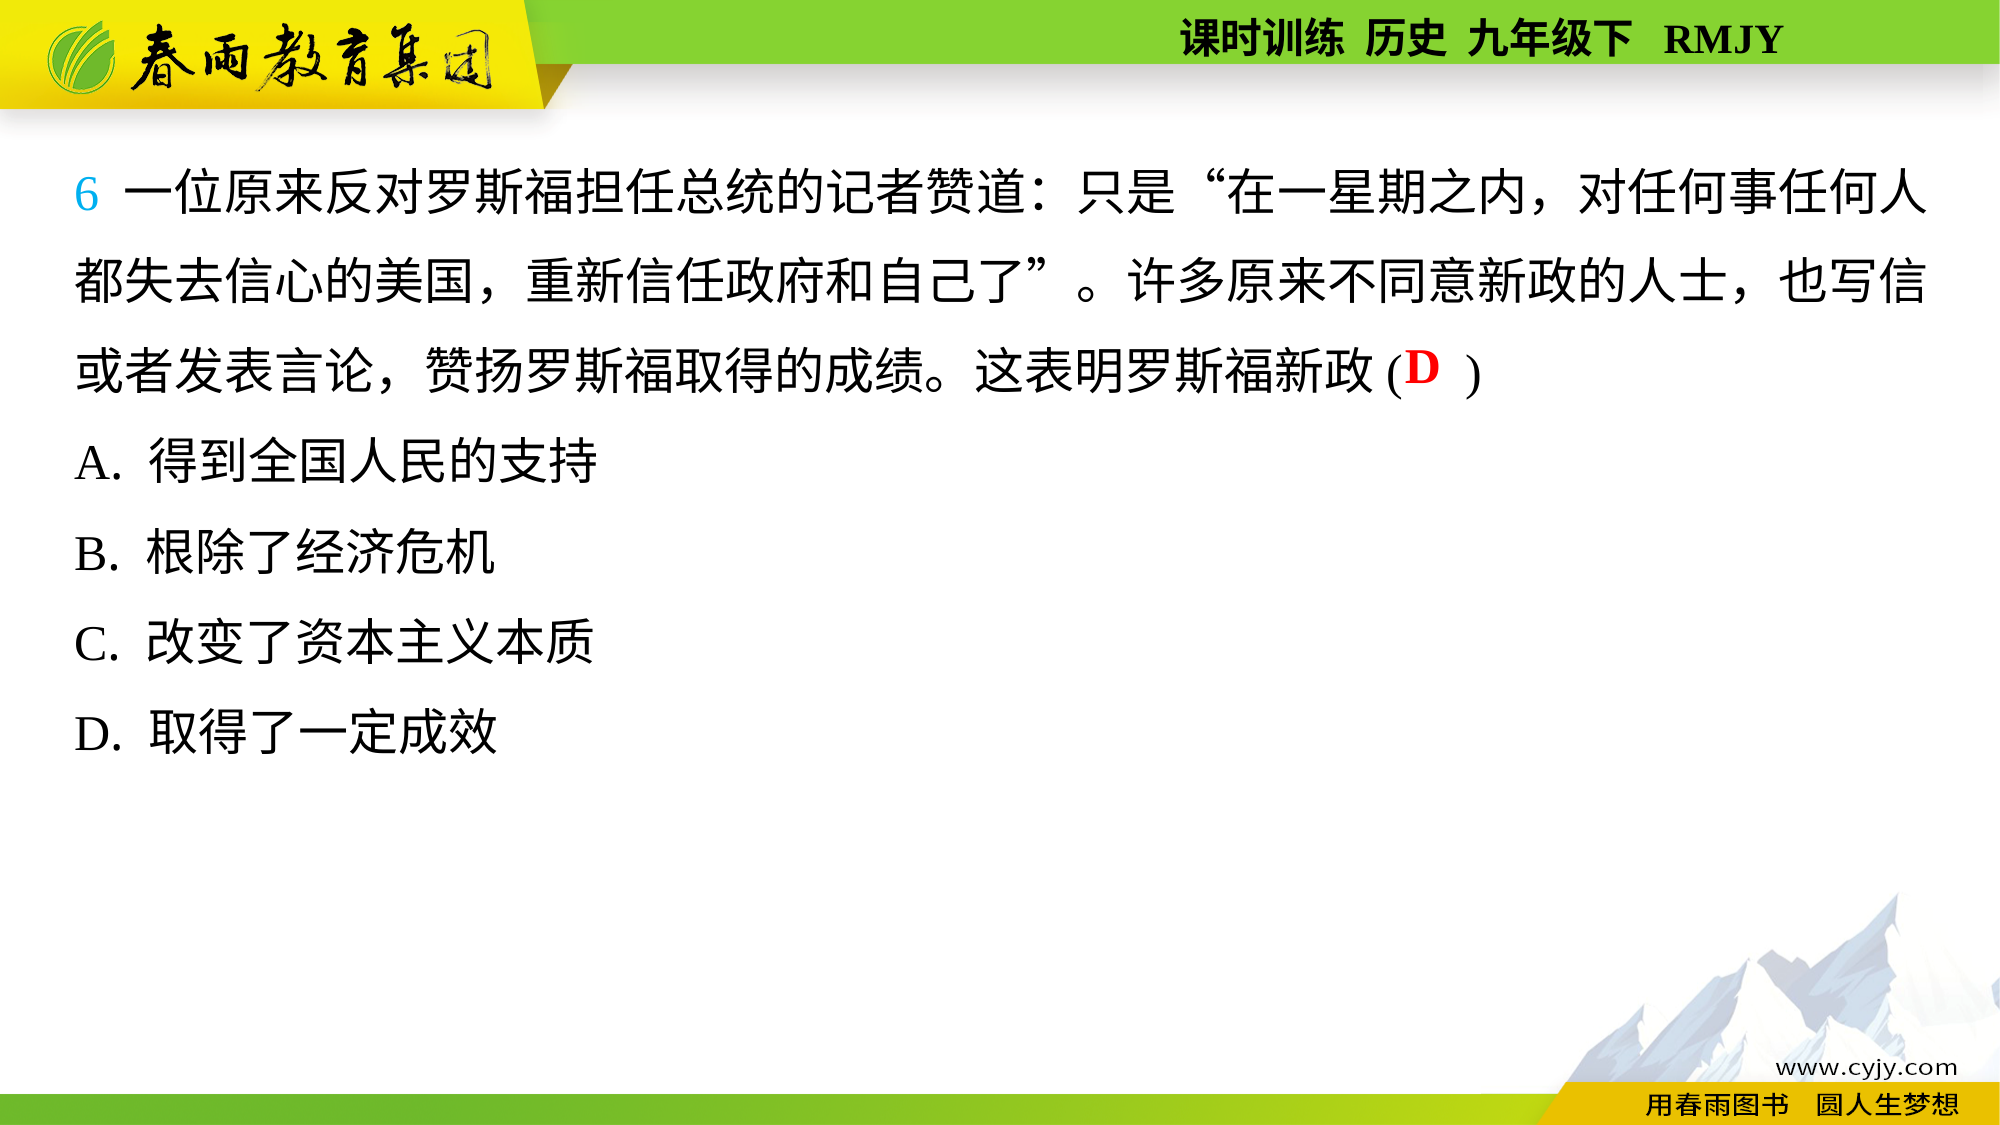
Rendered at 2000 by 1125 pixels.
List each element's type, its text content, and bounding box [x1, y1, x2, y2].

list 6 一位原来反对罗斯福担任总统的记者赞道：只是“在一星期之内，对任何事任何人都失去信心的美国，重新信任政府和自己了”。许多原来不同意新政的人士，也写信或者发表言论，赞扬罗斯福取得的成绩。这表明罗斯福新政( ) A. 得到全国人民的支持 B. 根除了经济危机 C. 改变了资本主义本质 D. 取得了一定成效 [59, 122, 1944, 774]
picture [0, 0, 2000, 1125]
text_box D [1390, 326, 1456, 401]
